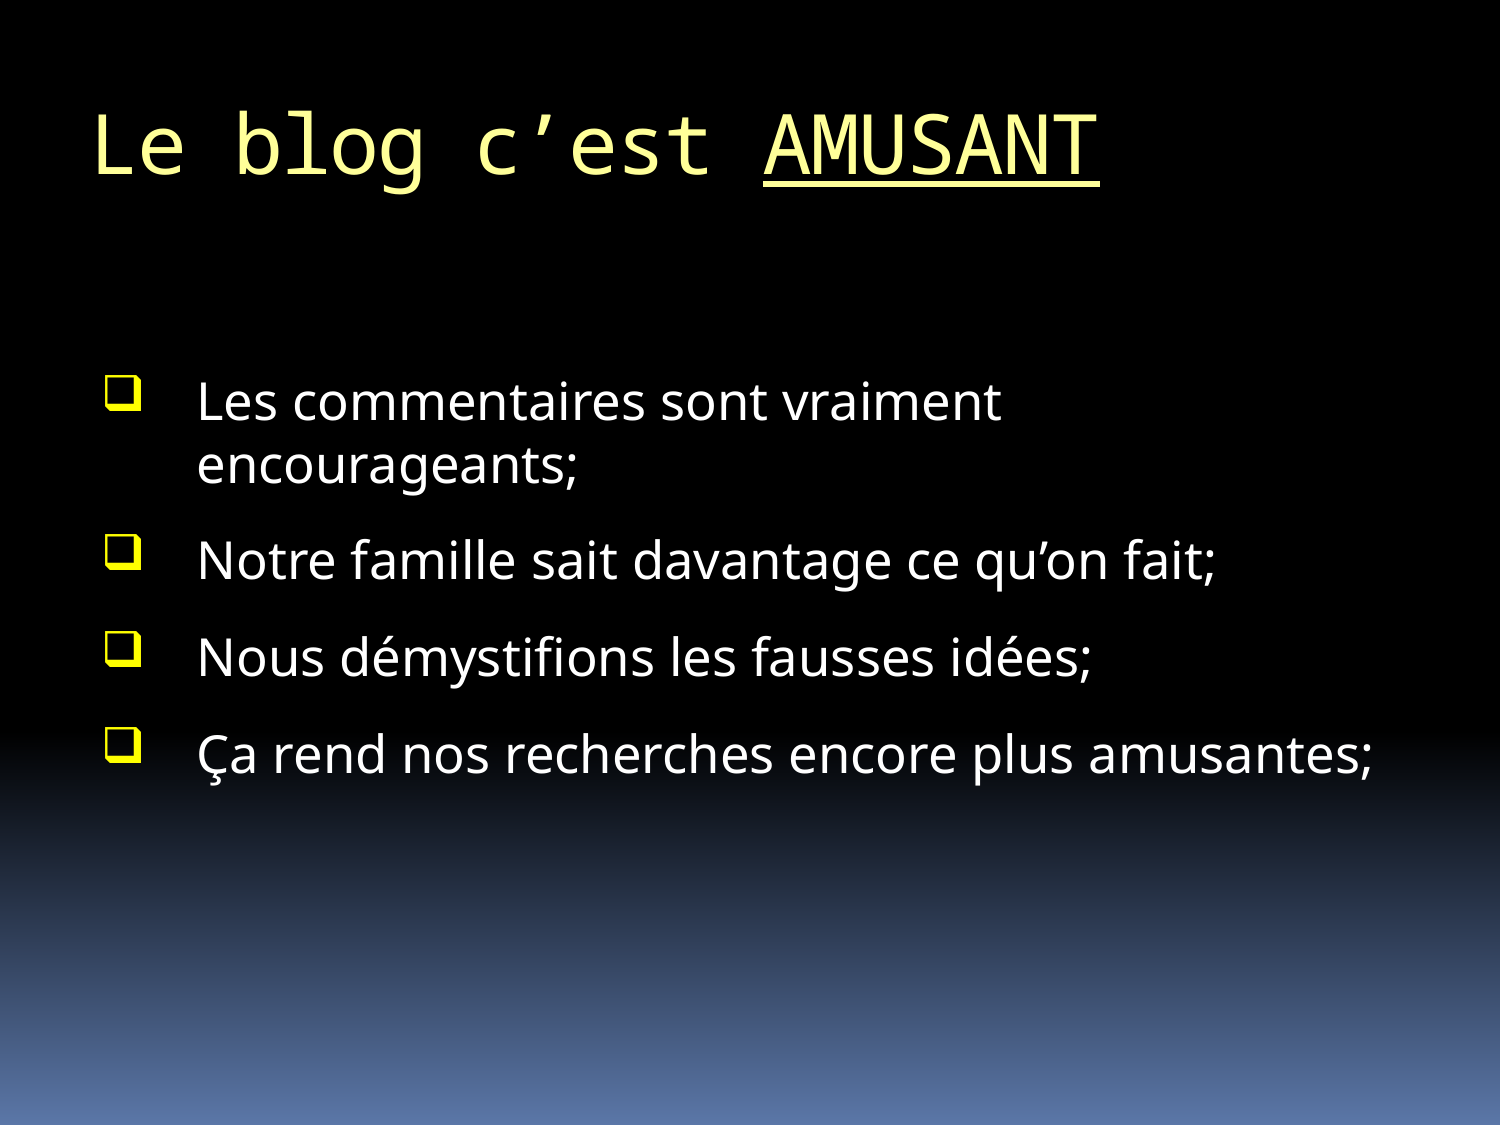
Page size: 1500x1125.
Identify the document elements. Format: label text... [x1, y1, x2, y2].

title Le blog c’est AMUSANT [75, 83, 1425, 234]
list Les commentaires sont vraiment encourageants; Notre famille sait davantage ce qu’on fait; Nous démystifions les fausses idées; Ça rend nos recherches encore plus amusantes; [76, 360, 1395, 809]
